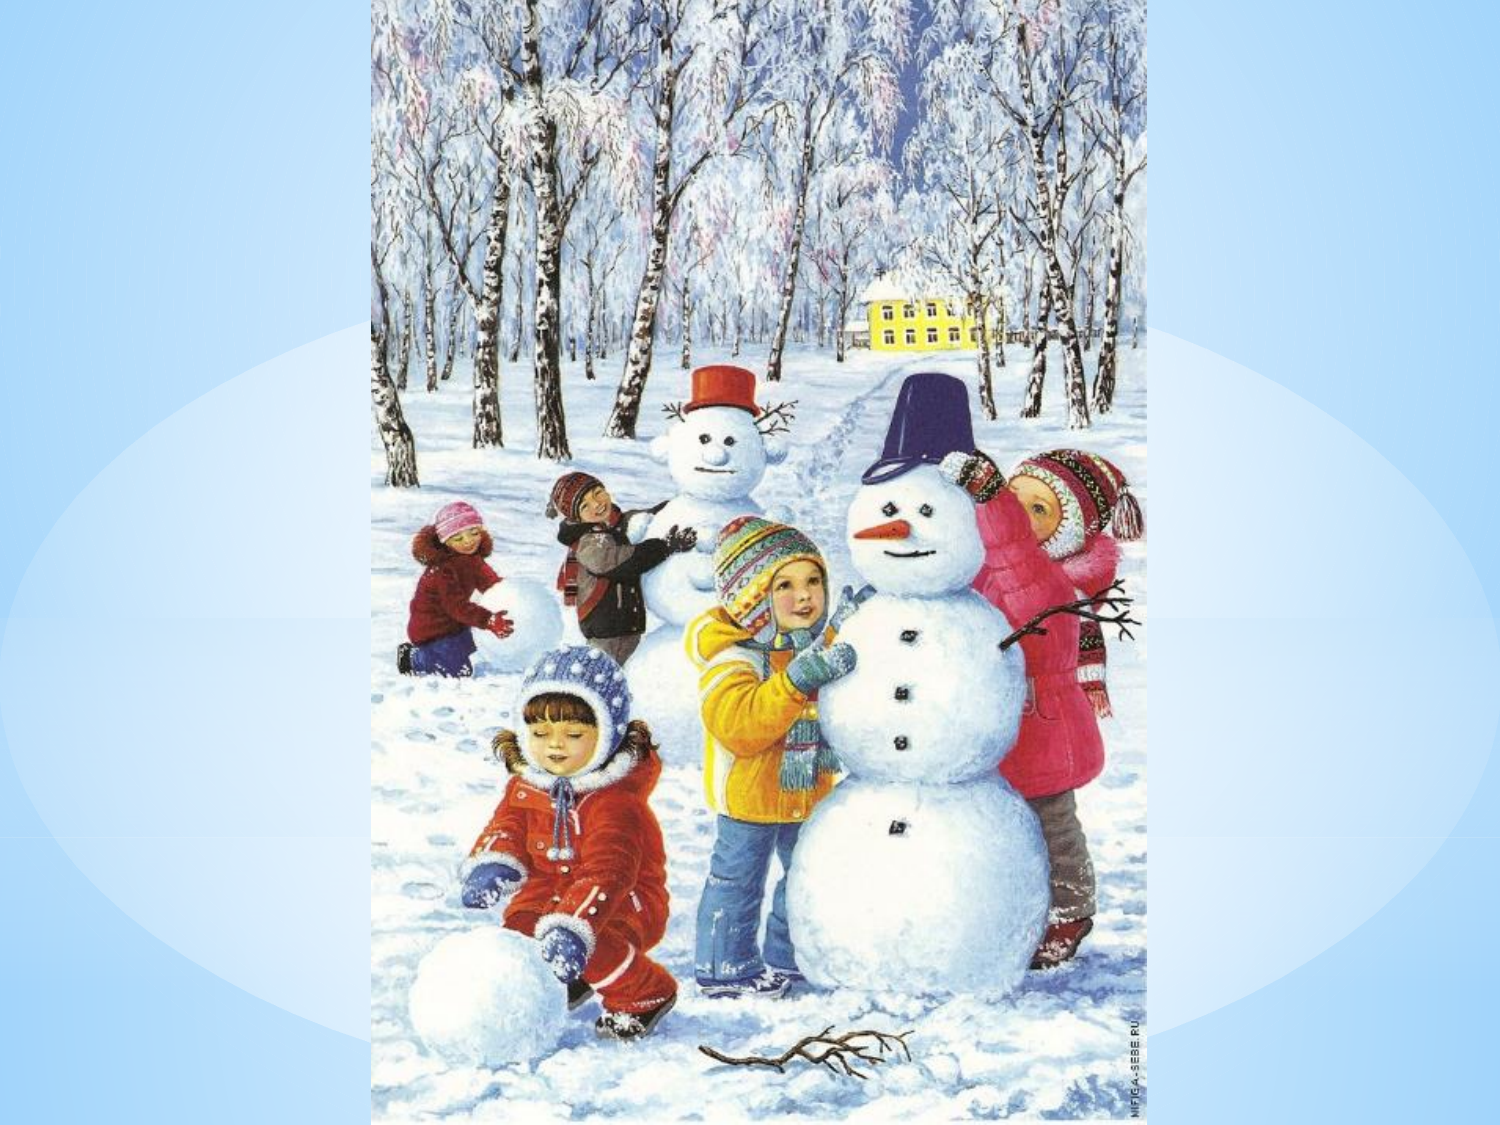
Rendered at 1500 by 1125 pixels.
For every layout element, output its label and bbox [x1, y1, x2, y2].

list [371, 0, 1147, 1125]
